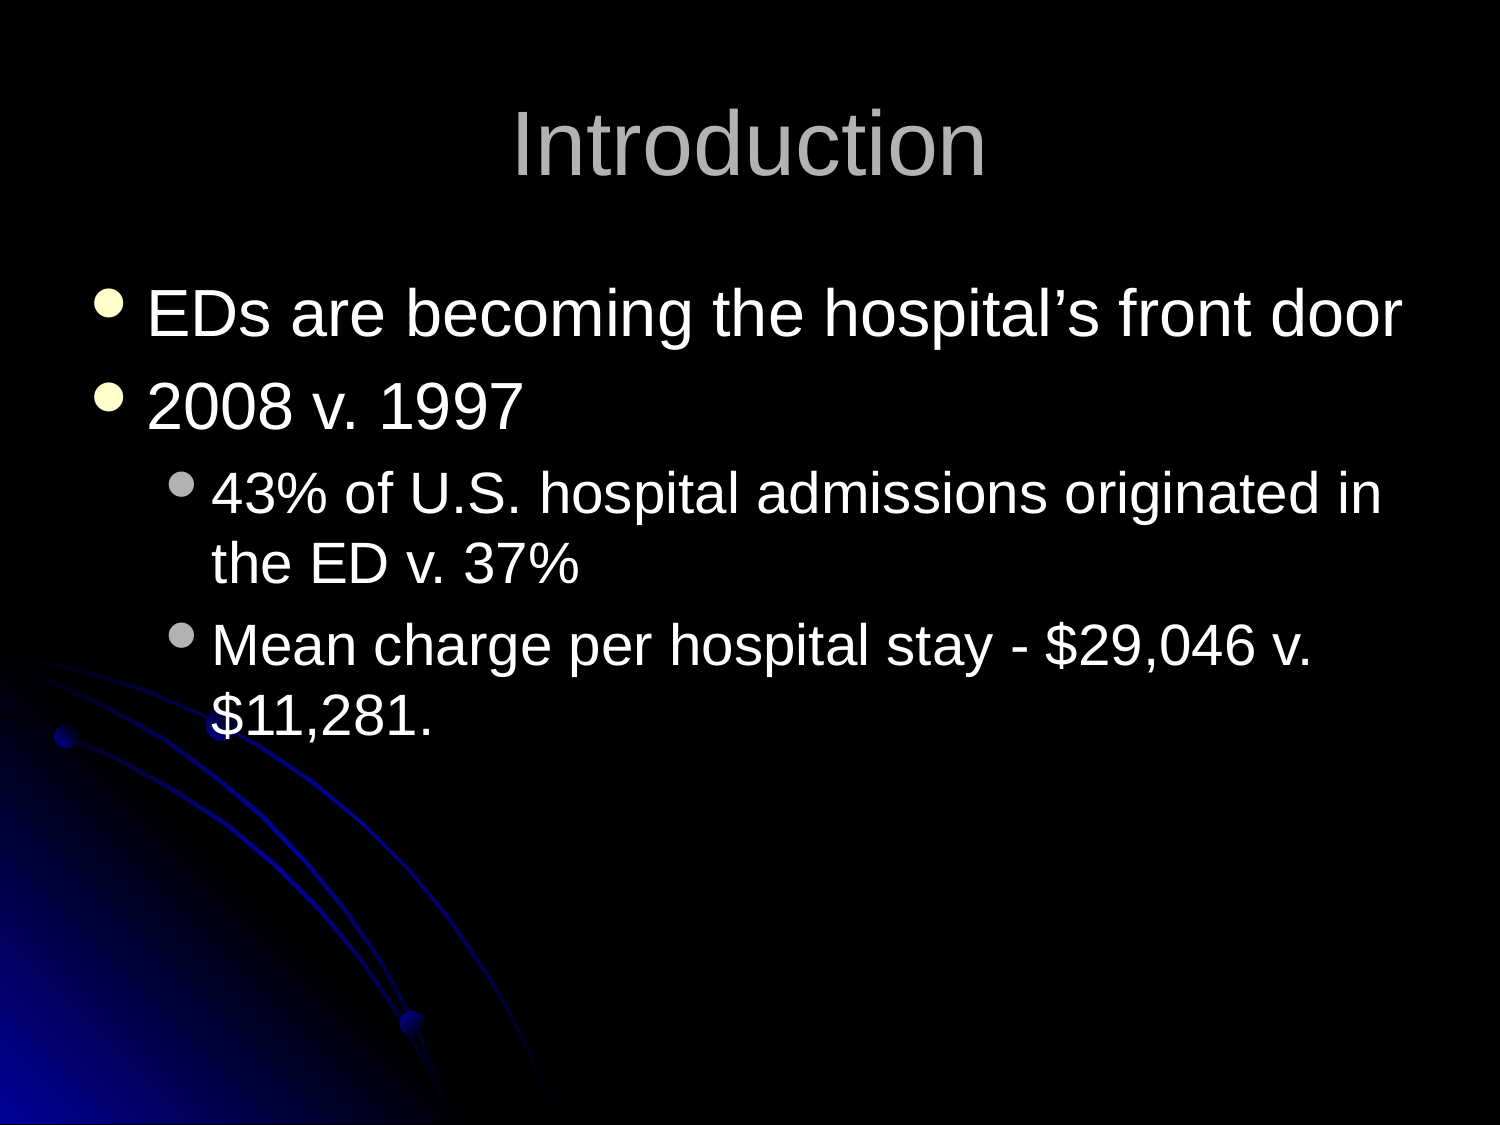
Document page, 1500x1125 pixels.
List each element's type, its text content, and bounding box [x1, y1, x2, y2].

title Introduction [74, 45, 1426, 233]
list EDs are becoming the hospital’s front door 2008 v. 1997 43% of U.S. hospital admissions originated in the ED v. 37% Mean charge per hospital stay - $29,046 v. $11,281. [74, 262, 1426, 1006]
